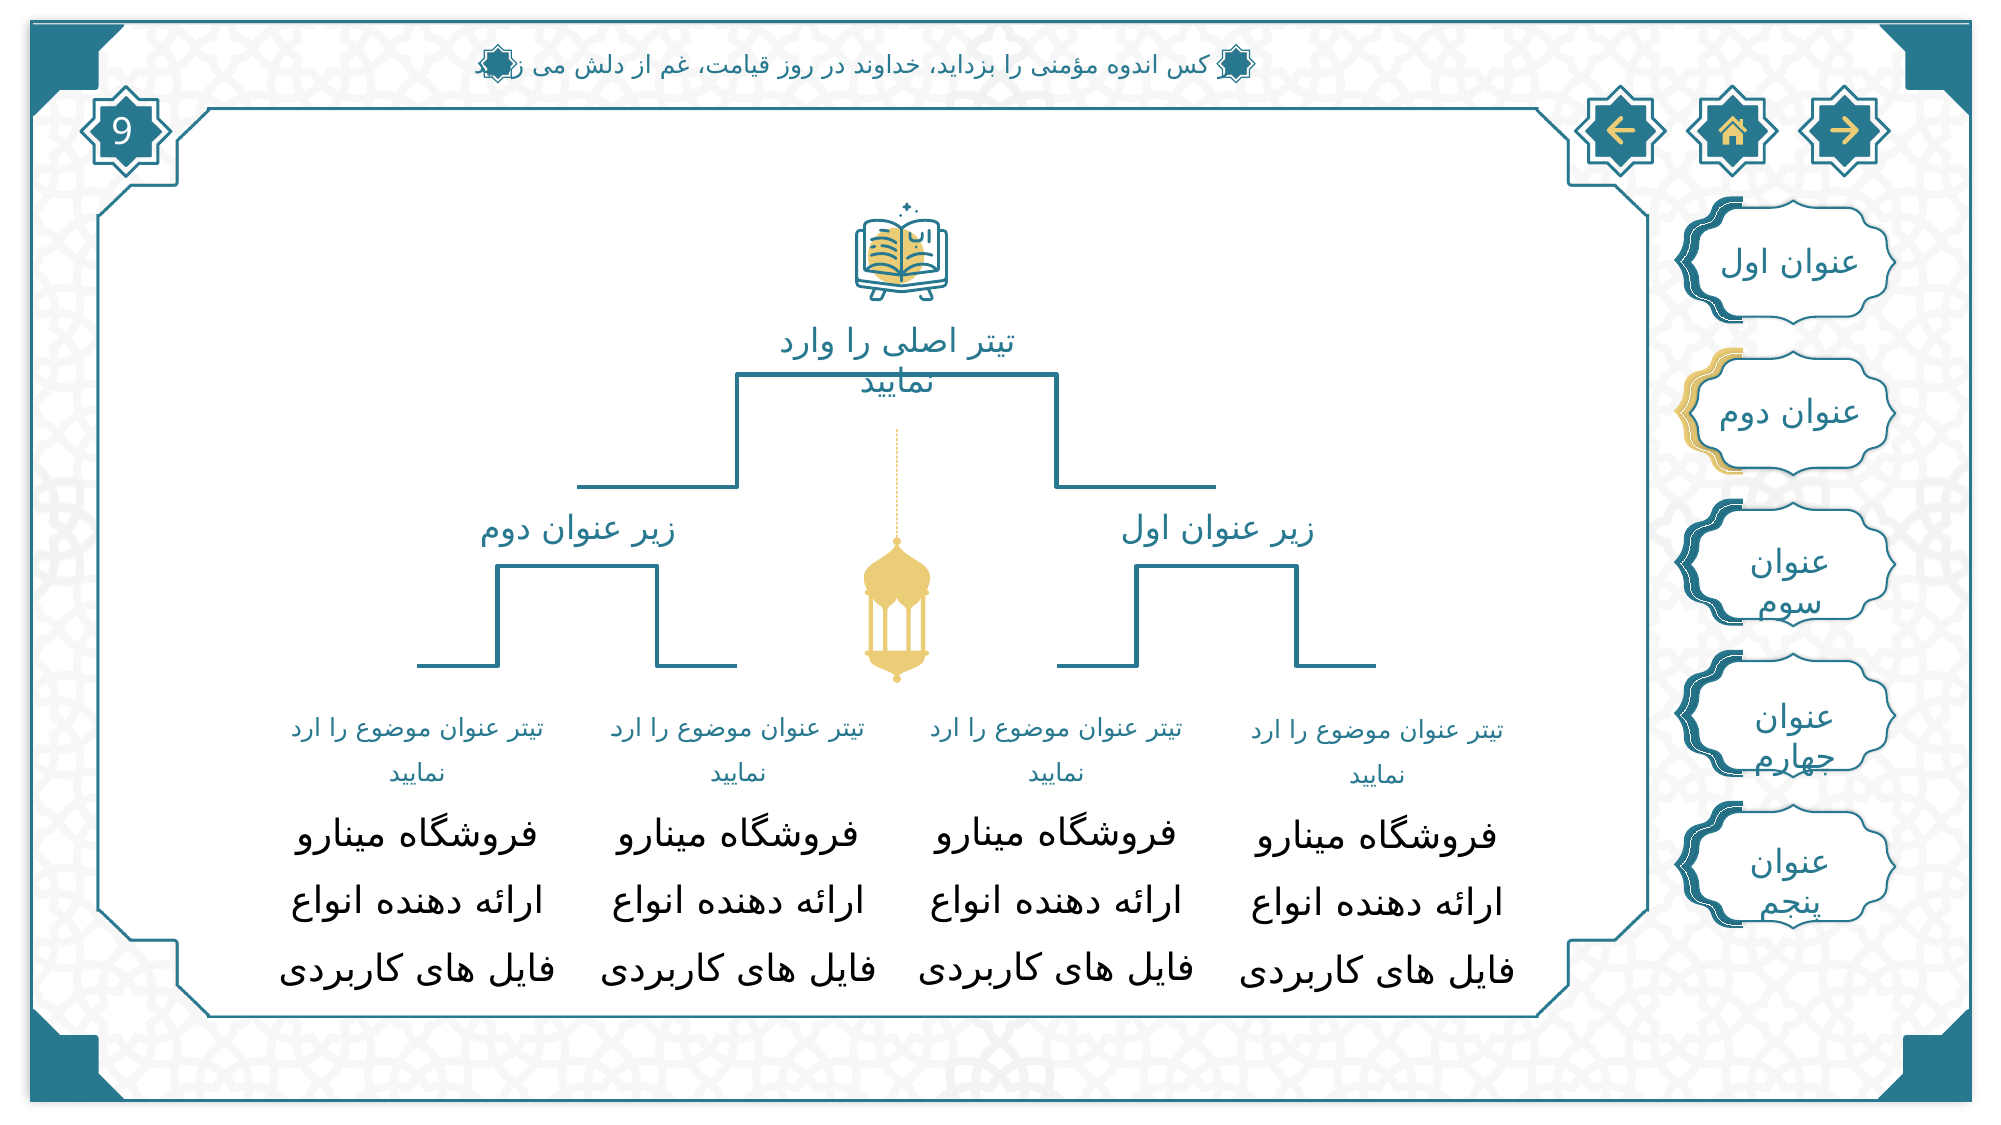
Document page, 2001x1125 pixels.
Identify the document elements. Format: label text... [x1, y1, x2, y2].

text_box عنوان دوم [1702, 383, 1879, 438]
text_box [1718, 115, 1748, 145]
picture [1809, 95, 1880, 167]
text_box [863, 487, 931, 683]
text_box هر کس اندوه مؤمنی را بزداید، خداوند در روز قیامت، غم از دلش می زداید [198, 40, 1522, 86]
text_box [1606, 116, 1636, 145]
text_box [1830, 116, 1859, 145]
text_box تیتر عنوان موضوع را ارد نمایید فروشگاه مینارو ارائه دهنده انواع فایل های کاربردی [1211, 690, 1544, 998]
text_box عنوان اول [1702, 233, 1879, 288]
text_box زیر عنوان دوم [413, 499, 743, 554]
picture [90, 95, 1656, 1018]
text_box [478, 43, 518, 84]
text_box 9 [88, 99, 156, 160]
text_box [577, 374, 1217, 487]
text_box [1216, 43, 1256, 84]
text_box عنوان سوم [1702, 533, 1879, 628]
picture [1697, 95, 1768, 167]
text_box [1056, 566, 1377, 667]
text_box عنوان پنجم [1702, 833, 1879, 928]
text_box تیتر عنوان موضوع را ارد نمایید فروشگاه مینارو ارائه دهنده انواع فایل های کاربردی [572, 688, 890, 996]
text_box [417, 566, 737, 667]
text_box تیتر عنوان موضوع را ارد نمایید فروشگاه مینارو ارائه دهنده انواع فایل های کاربردی [890, 688, 1222, 996]
text_box تیتر عنوان موضوع را ارد نمایید فروشگاه مینارو ارائه دهنده انواع فایل های کاربردی [251, 688, 572, 996]
text_box تیتر اصلی را وارد نمایید [733, 311, 1062, 374]
text_box زیر عنوان اول [1053, 499, 1383, 554]
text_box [855, 202, 948, 302]
text_box عنوان چهارم [1697, 687, 1893, 783]
